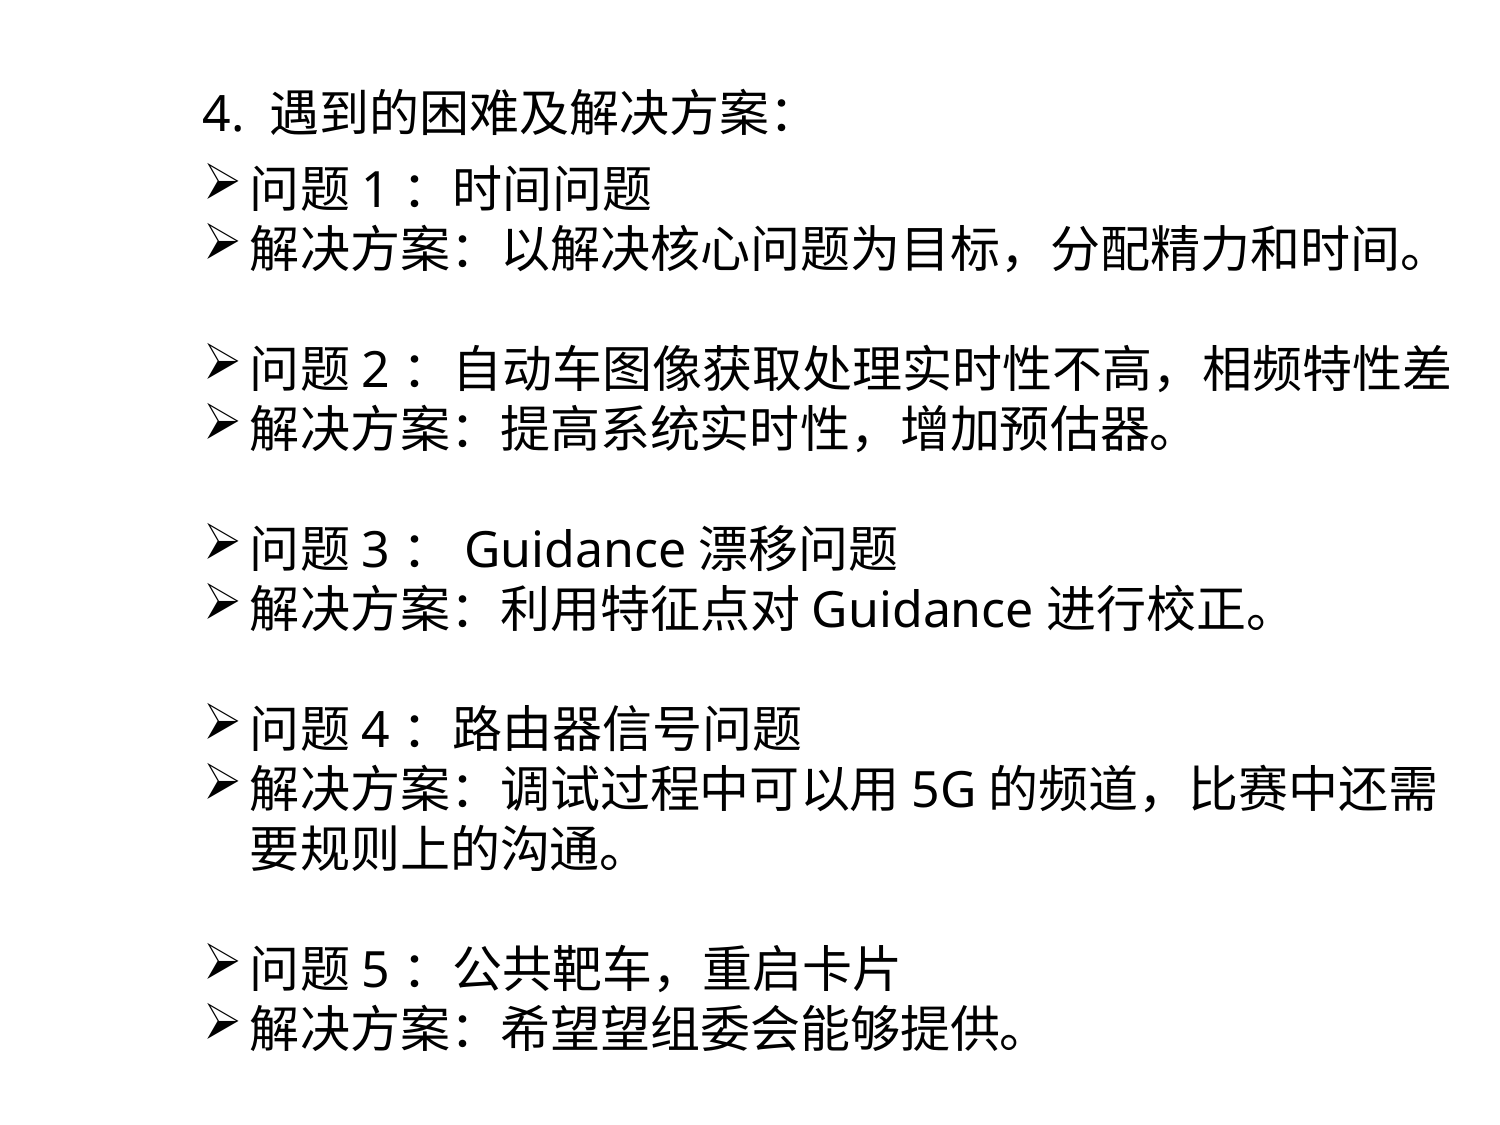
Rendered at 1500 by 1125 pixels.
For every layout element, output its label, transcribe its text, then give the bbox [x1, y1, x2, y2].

text_box 问题1：时间问题 解决方案：以解决核心问题为目标，分配精力和时间。 问题2：自动车图像获取处理实时性不高，相频特性差 解决方案：提高系统实时性，增加预估器。 问题3：Guidance漂移问题 解决方案：利用特征点对Guidance进行校正。 问题4：路由器信号问题 解决方案：调试过程中可以用5G的频道，比赛中还需要规则上的沟通。 问题5：公共靶车，重启卡片 解决方案：希望望组委会能够提供。 [188, 150, 1477, 1125]
text_box 4. 遇到的困难及解决方案： [188, 74, 1162, 150]
